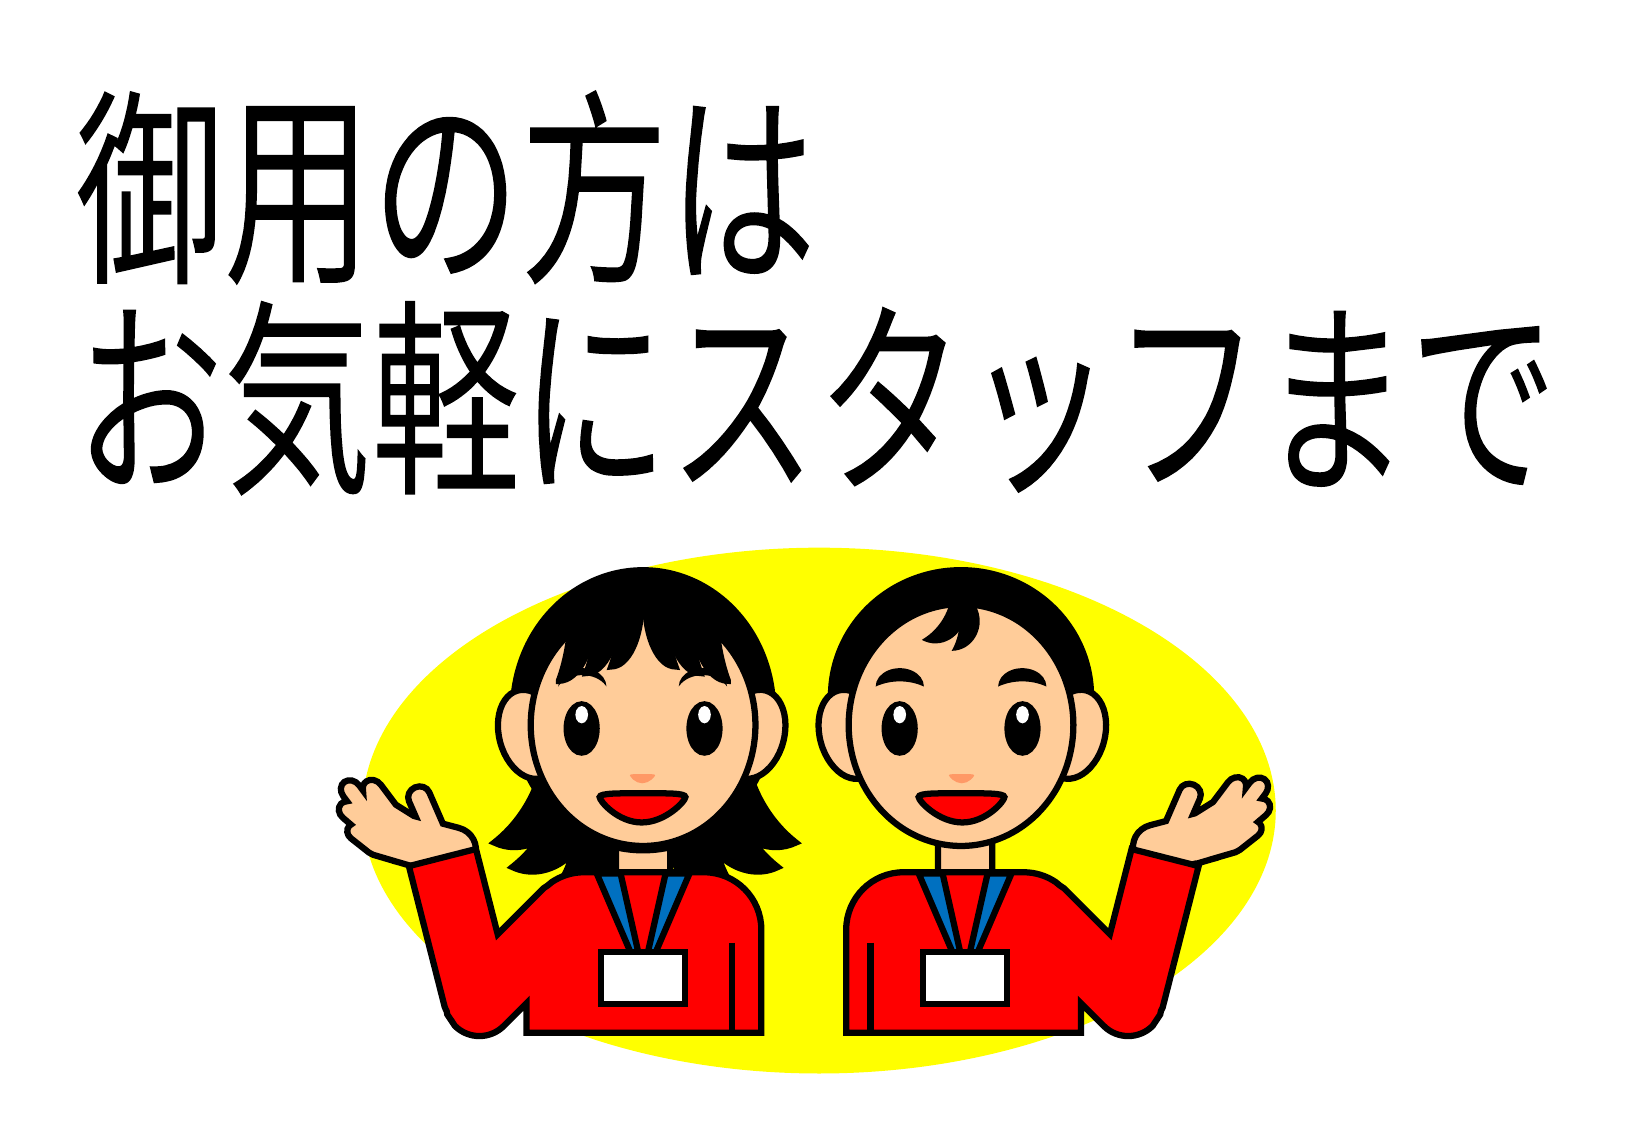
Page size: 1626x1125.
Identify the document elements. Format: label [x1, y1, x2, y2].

text_box [348, 547, 1276, 1074]
